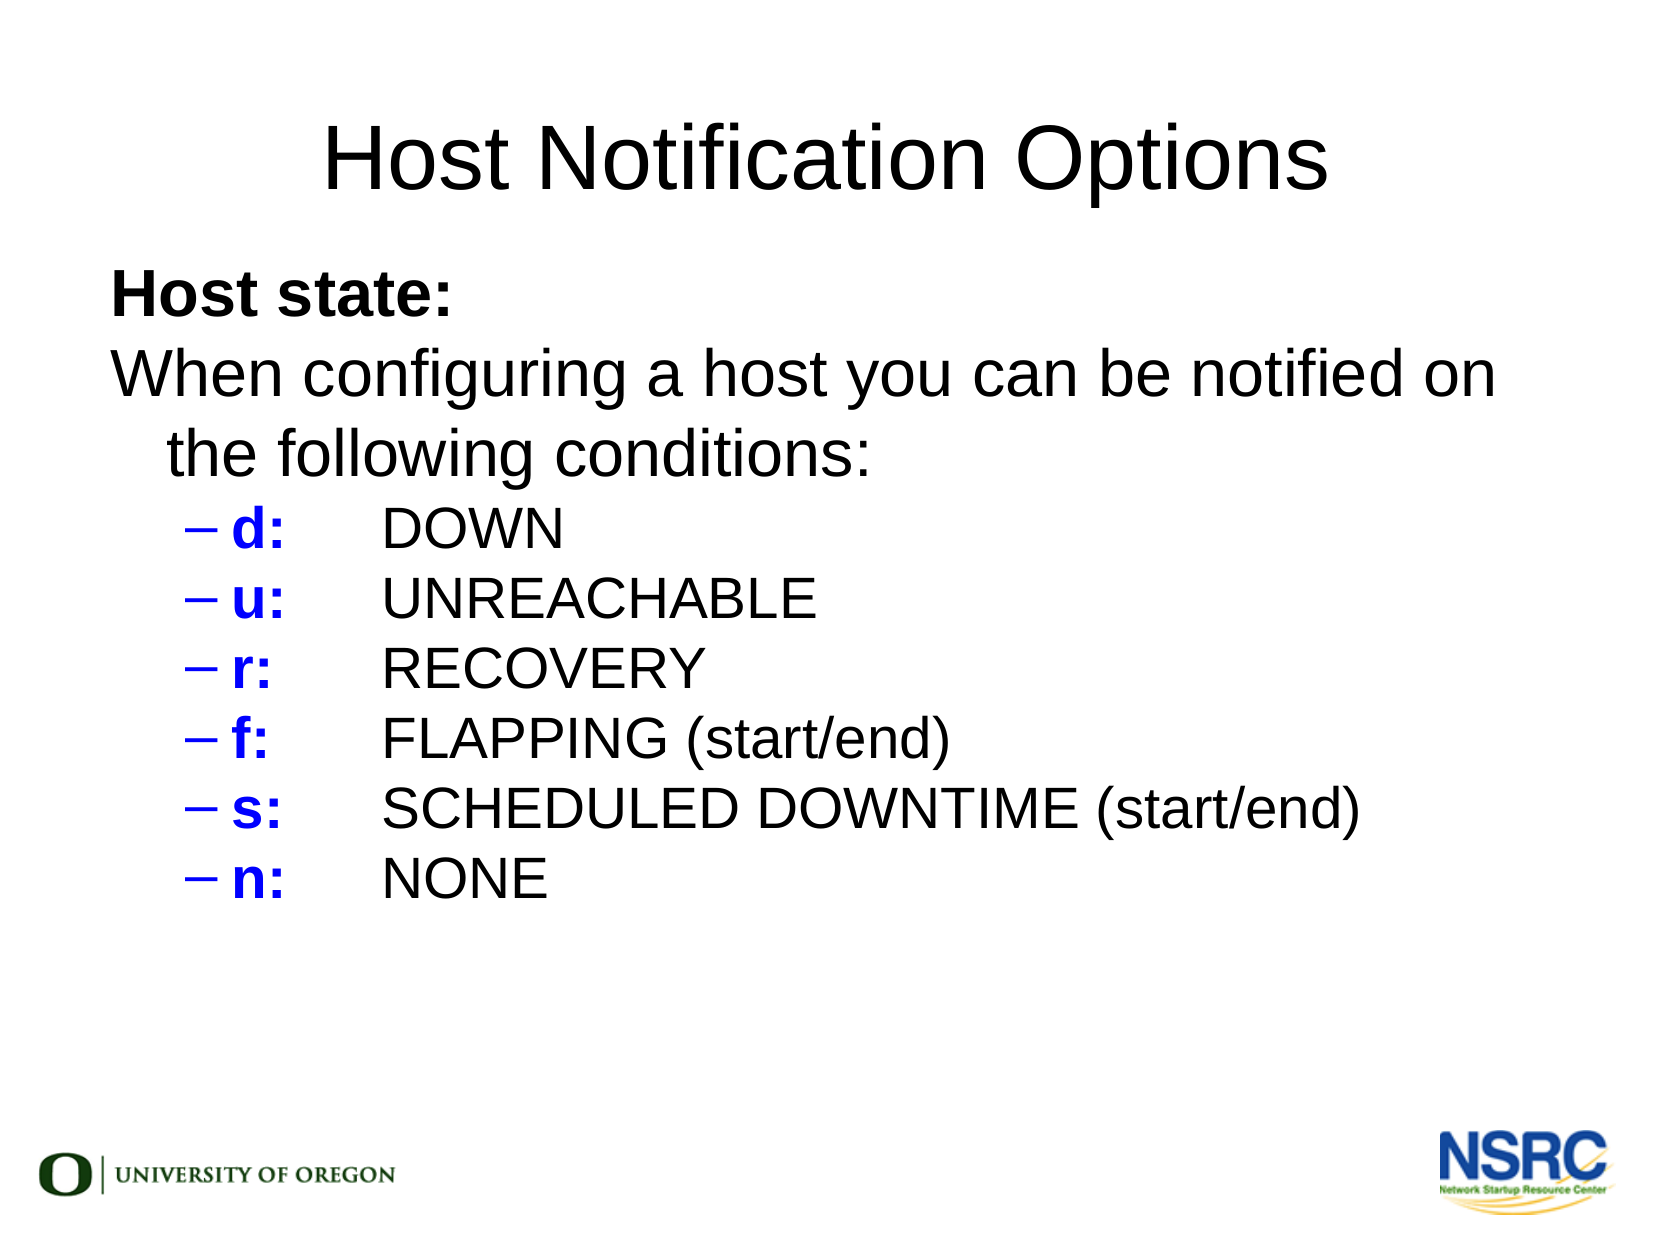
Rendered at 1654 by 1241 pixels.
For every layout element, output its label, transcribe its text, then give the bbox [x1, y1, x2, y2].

text_box Host Notification Options [82, 49, 1571, 257]
picture [37, 1151, 95, 1198]
text_box Host state: When configuring a host you can be notified on the following conditions: d: DOWN u: UNREACHABLE r: RECOVERY f: FLAPPING (start/end) s: SCHEDULED DOWNTIME (start/end) n: NONE [95, 242, 1621, 1241]
